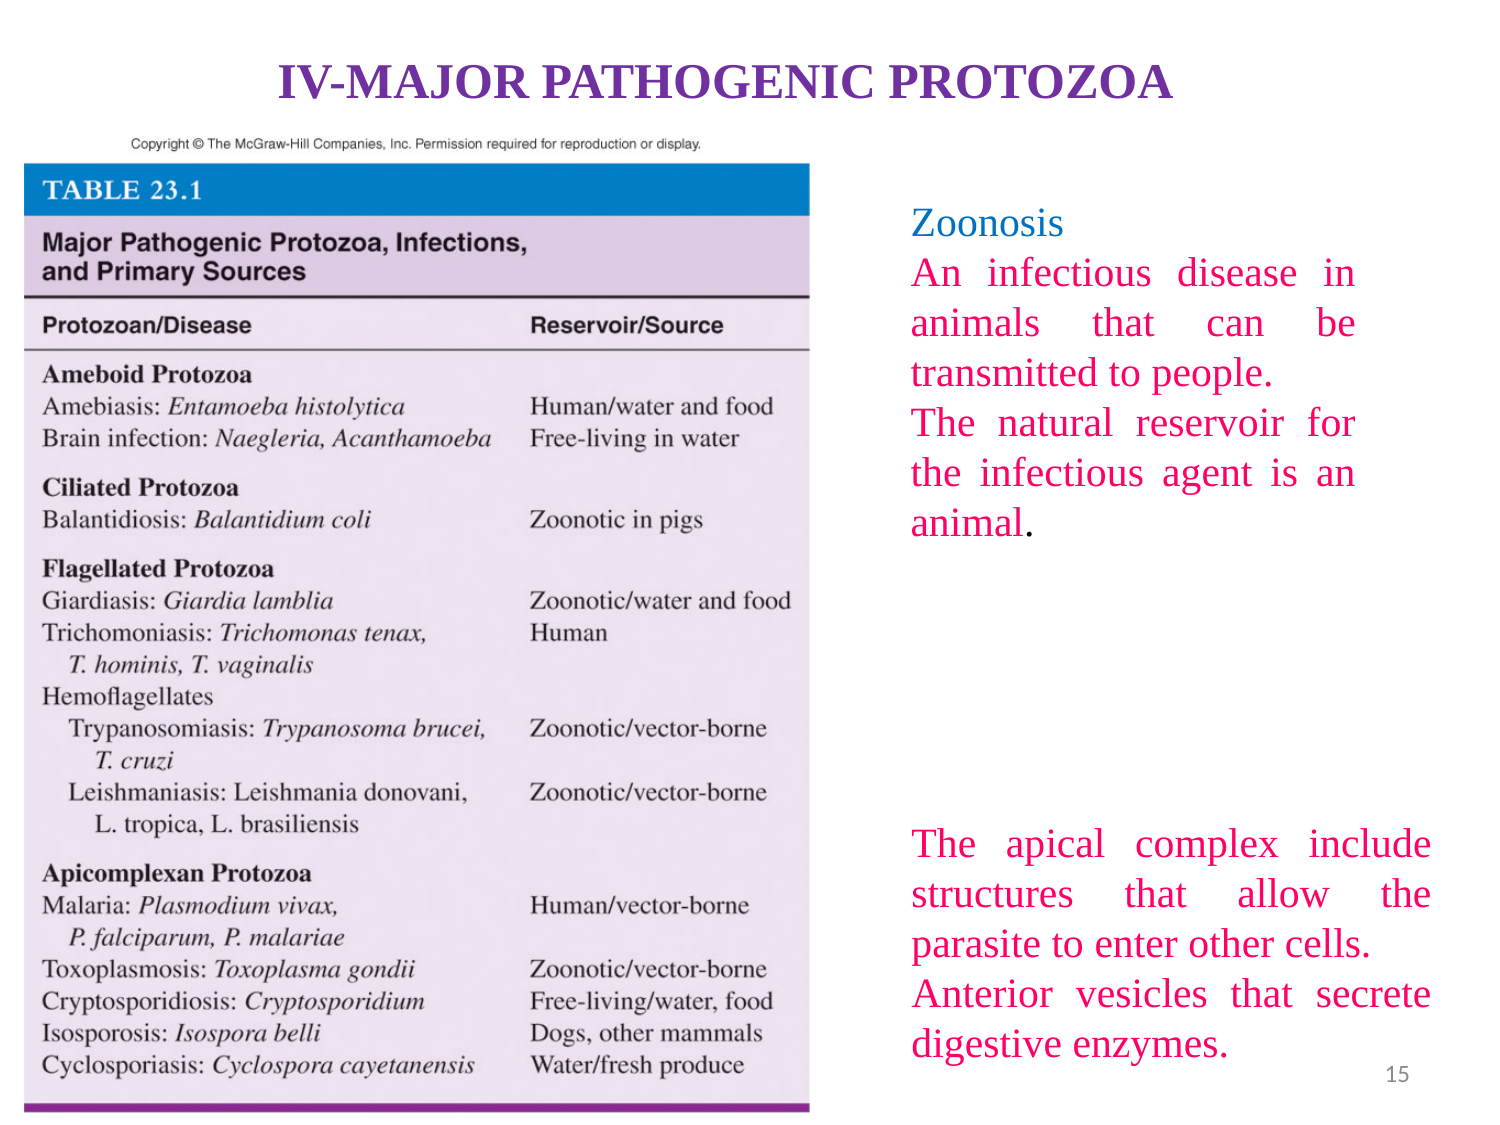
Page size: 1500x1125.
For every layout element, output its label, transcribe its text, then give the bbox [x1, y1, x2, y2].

text_box Iv-major pathogenic protozoa [262, 41, 1375, 117]
picture [24, 137, 810, 1113]
slide_number 15 [1074, 1042, 1425, 1103]
text_box The apical complex include structures that allow the parasite to enter other cells. Anterior vesicles that secrete digestive enzymes. [896, 808, 1447, 1073]
text_box Zoonosis An infectious disease in animals that can be transmitted to people. The natural reservoir for the infectious agent is an animal. [895, 187, 1371, 553]
